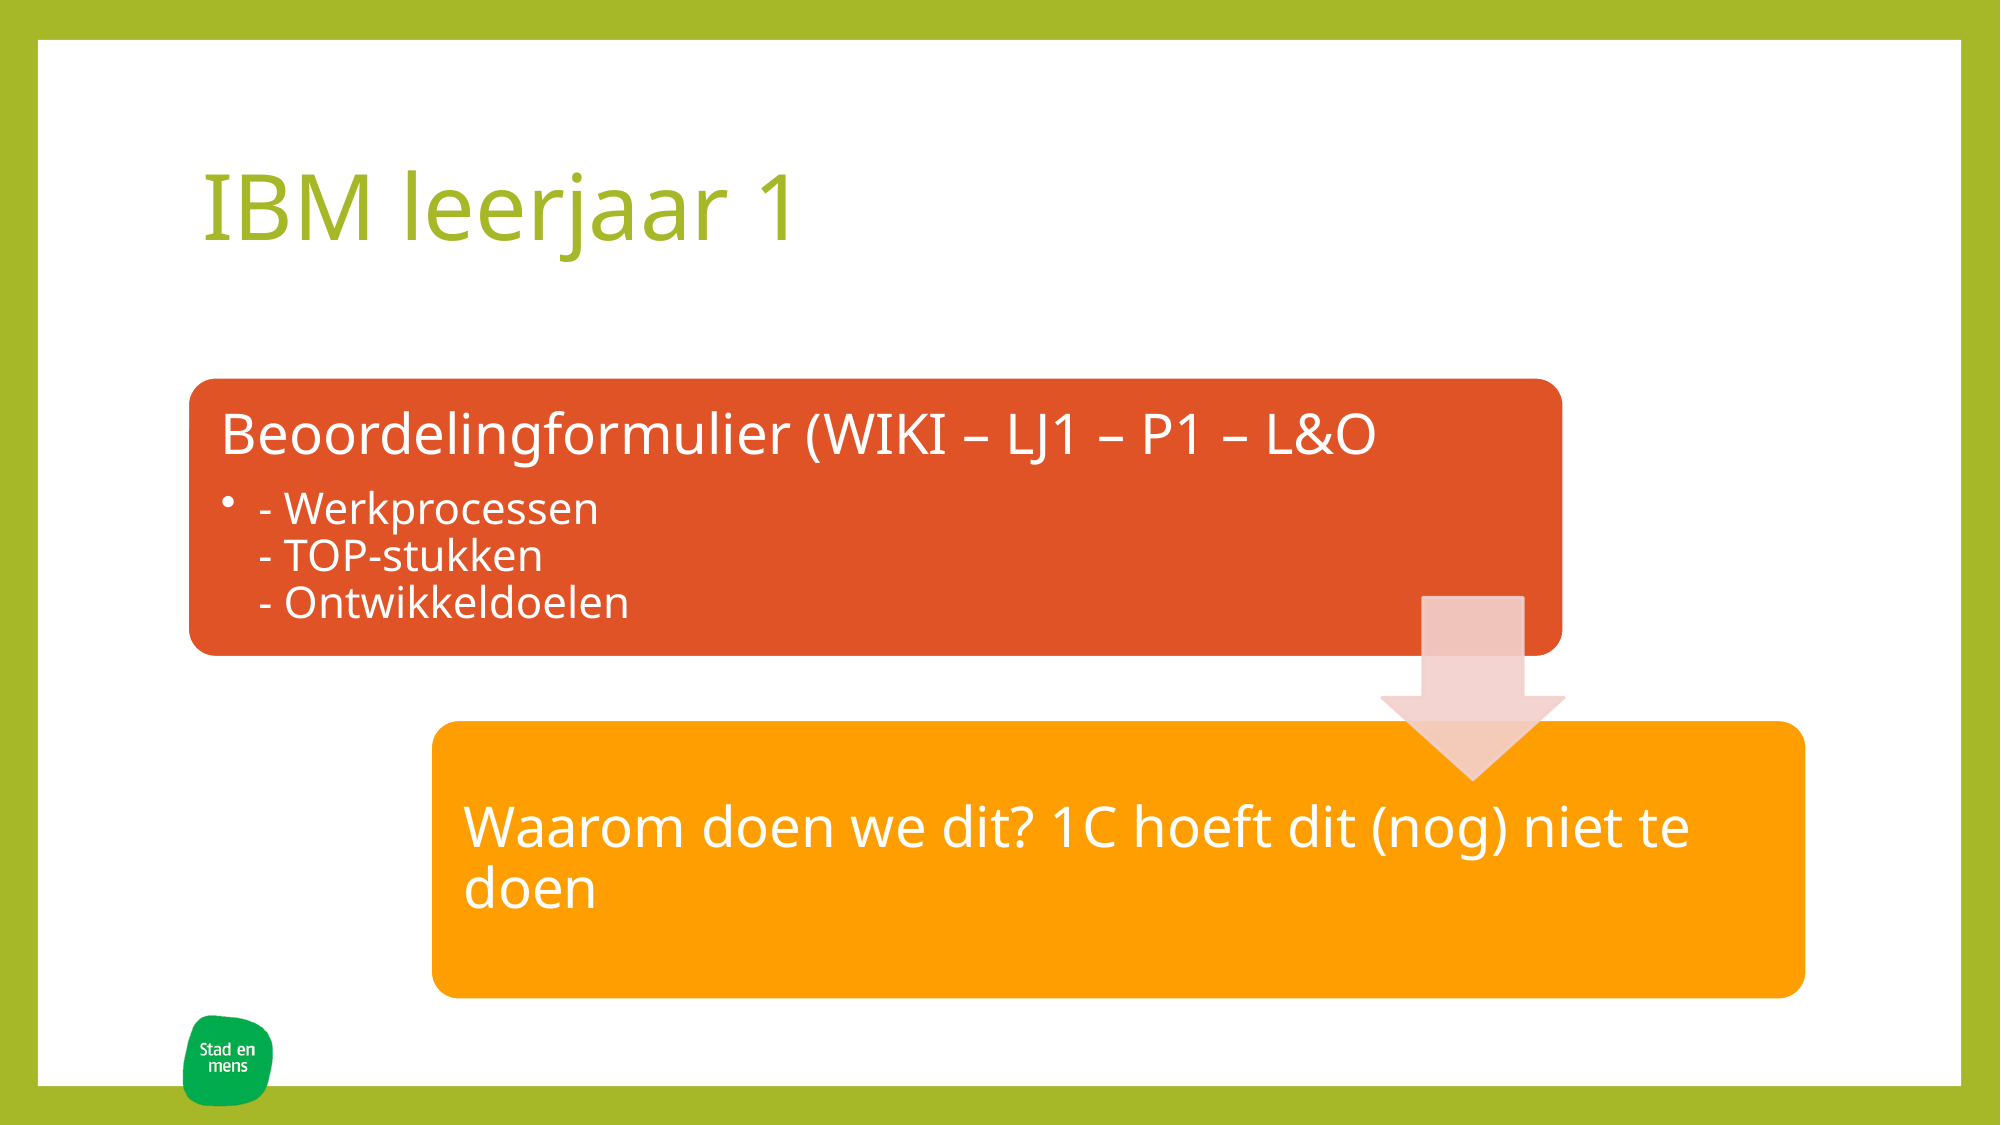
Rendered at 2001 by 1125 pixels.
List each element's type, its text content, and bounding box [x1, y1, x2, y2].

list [187, 376, 1808, 1001]
picture [179, 1013, 273, 1110]
title IBM leerjaar 1 [187, 99, 1808, 323]
